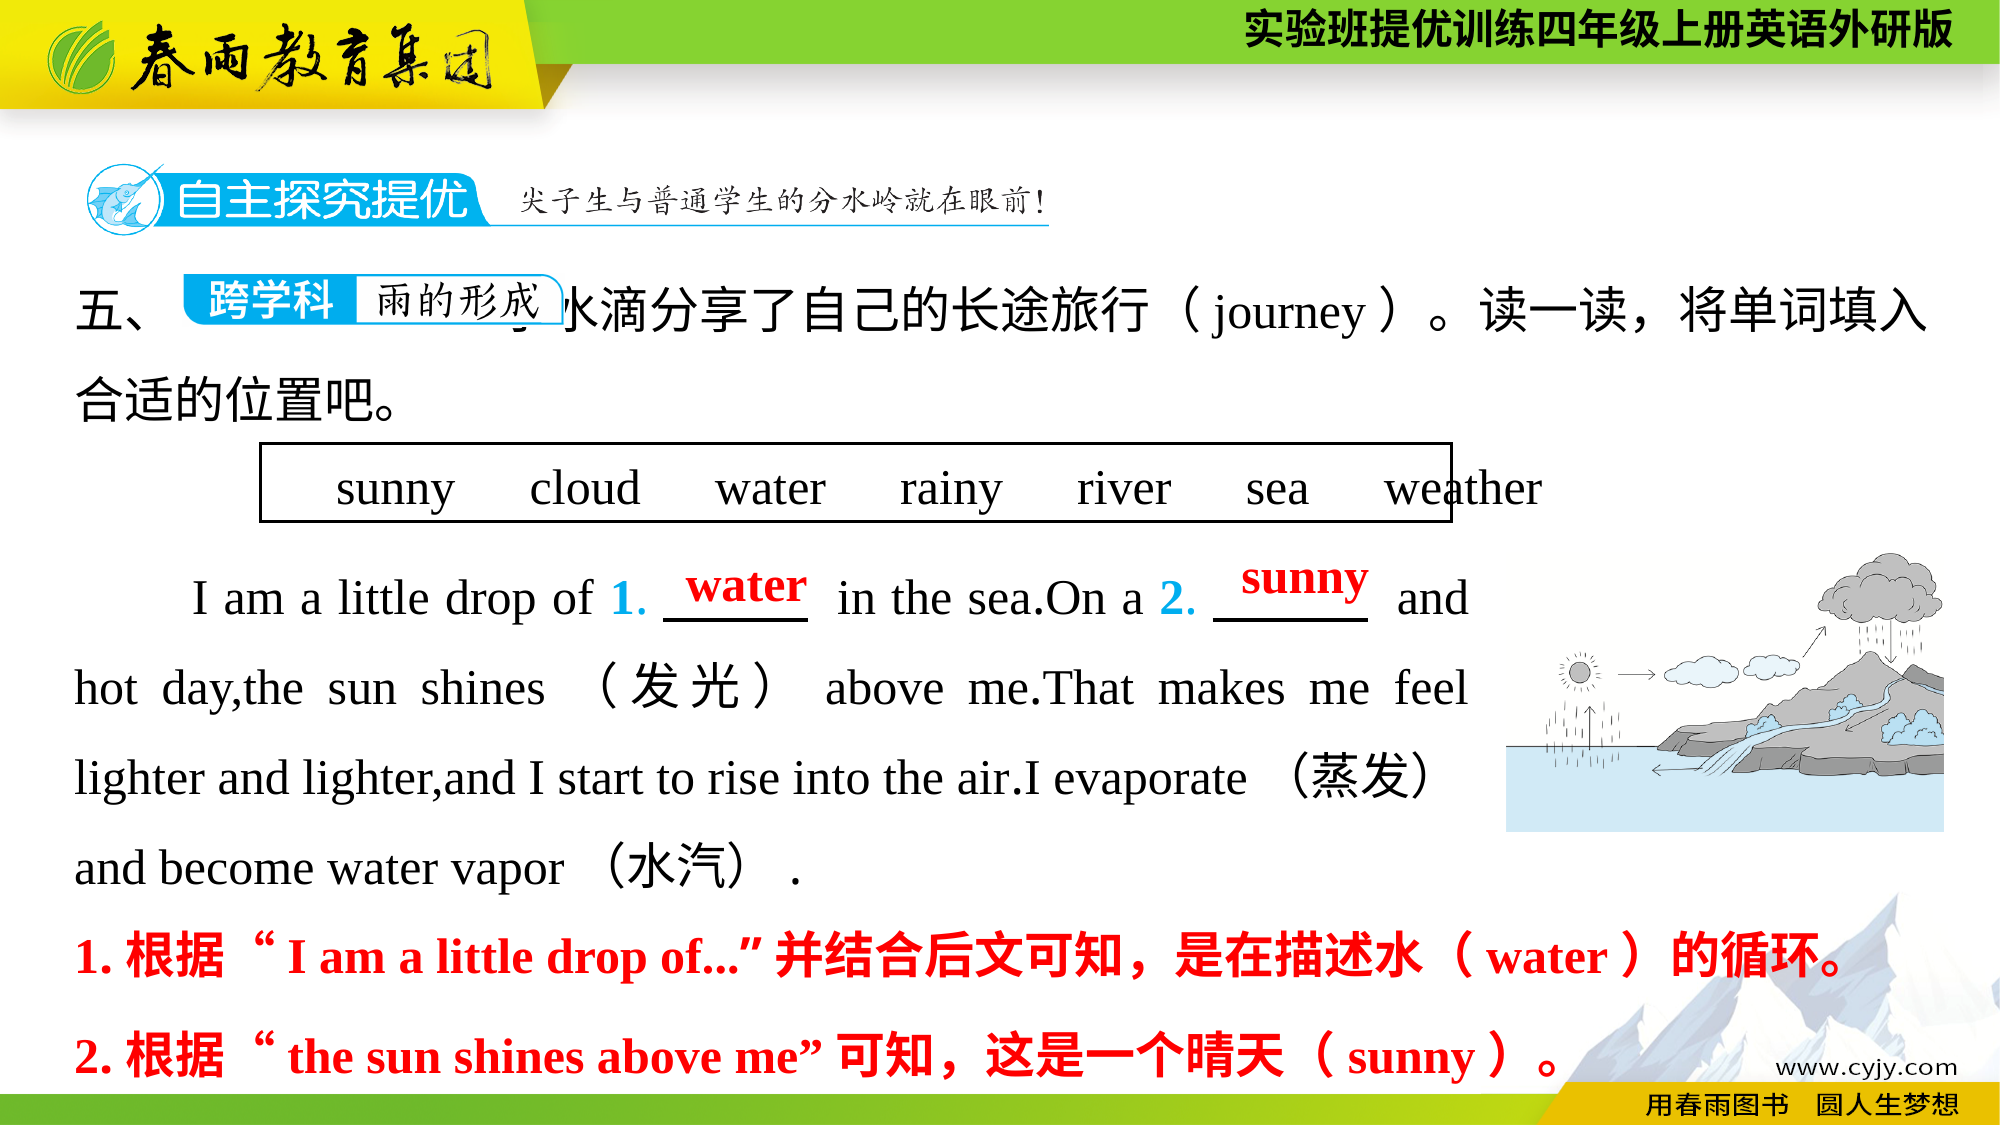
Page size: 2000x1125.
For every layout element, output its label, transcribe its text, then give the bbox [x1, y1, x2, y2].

list 五、 小水滴分享了自己的长途旅行（journey）。读一读，将单词填入合适的位置吧。 [59, 240, 1944, 417]
text_box 2.根据“the sun shines above me”可知，这是一个晴天（sunny）。 [59, 986, 1944, 1092]
text_box I am a little drop of 1. in the sea.On a 2. and hot day,the sun shines（发光）above me.That makes me feel lighter and lighter,and I start to rise into the air.I evaporate（蒸发）and become water vapor（水汽）. [59, 527, 1485, 885]
text_box sunny [1226, 536, 1385, 612]
text_box sunny cloud water rainy river sea weather [59, 417, 1944, 523]
text_box 1.根据“I am a little drop of...”并结合后文可知，是在描述水（water）的循环。 [59, 885, 1944, 986]
picture [0, 0, 2000, 1125]
text_box water [670, 544, 823, 619]
text_box [260, 443, 1452, 522]
